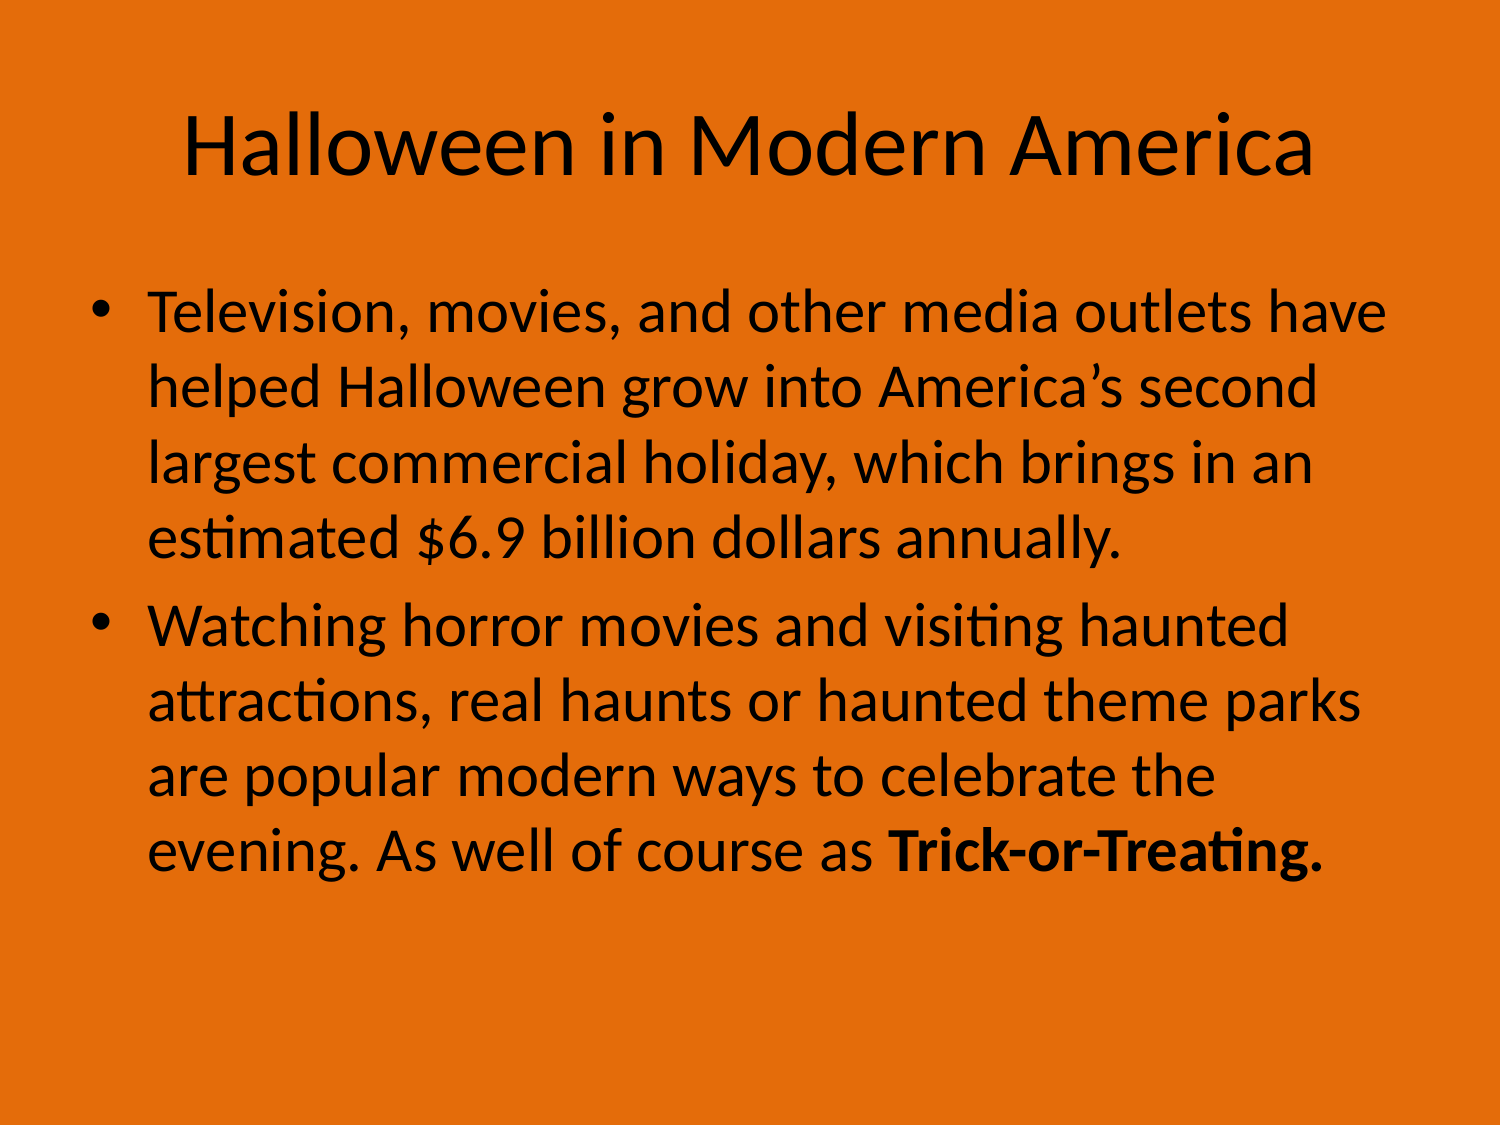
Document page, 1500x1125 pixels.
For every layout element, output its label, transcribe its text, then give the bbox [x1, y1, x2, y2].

list Television, movies, and other media outlets have helped Halloween grow into America’s second largest commercial holiday, which brings in an estimated $6.9 billion dollars annually. Watching horror movies and visiting haunted attractions, real haunts or haunted theme parks are popular modern ways to celebrate the evening. As well of course as Trick-or-Treating. [75, 262, 1425, 1005]
title Halloween in Modern America [75, 45, 1425, 233]
